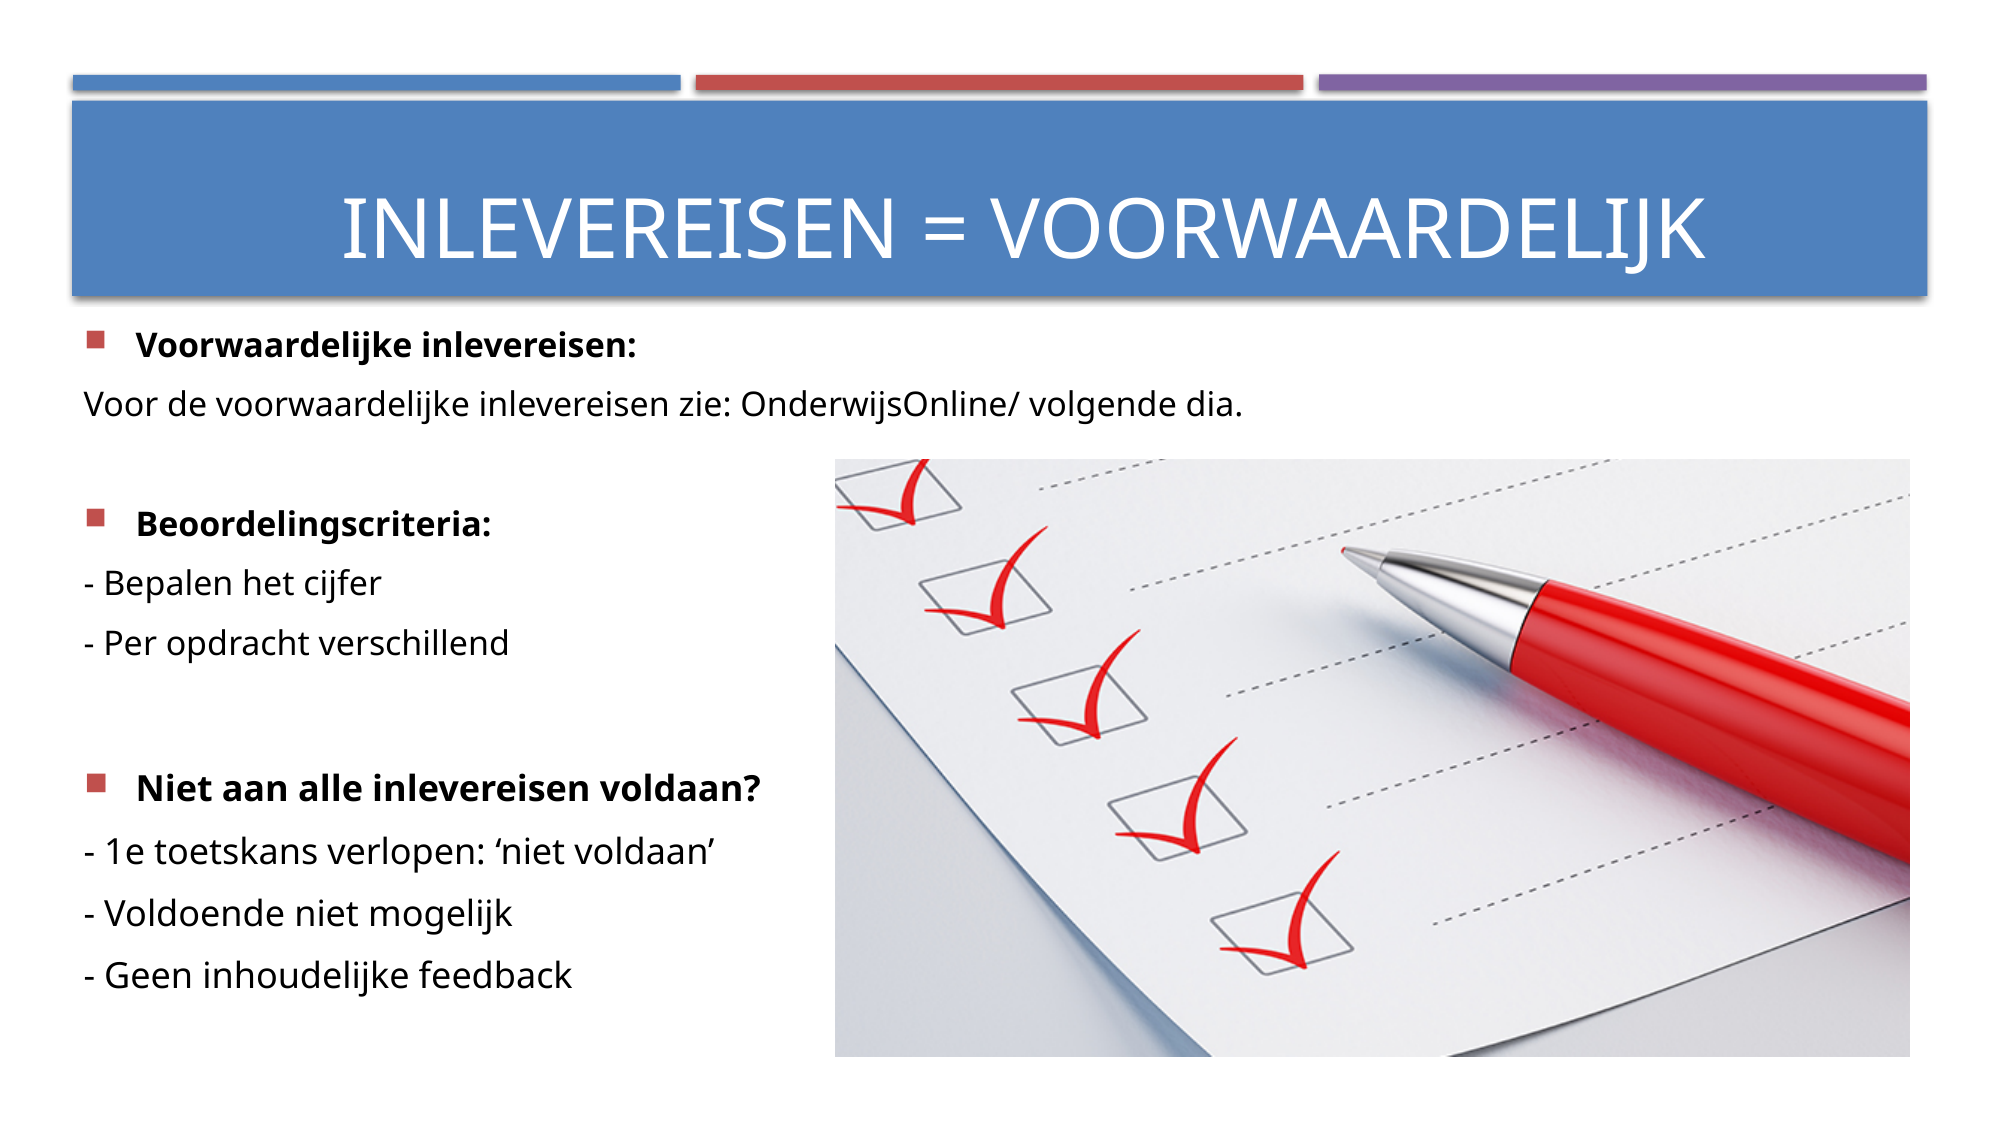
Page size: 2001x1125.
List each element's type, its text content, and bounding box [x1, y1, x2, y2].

title Inlevereisen = voorwaardelijk [326, 107, 1729, 283]
picture [835, 459, 1910, 1057]
list Voorwaardelijke inlevereisen: Voor de voorwaardelijke inlevereisen zie: OnderwijsOnline/ volgende dia. Beoordelingscriteria: - Bepalen het cijfer - Per opdracht verschillend Niet aan alle inlevereisen voldaan? - 1e toetskans verlopen: ‘niet voldaan’ - Voldoende niet mogelijk - Geen inhoudelijke feedback [68, 315, 1758, 1011]
